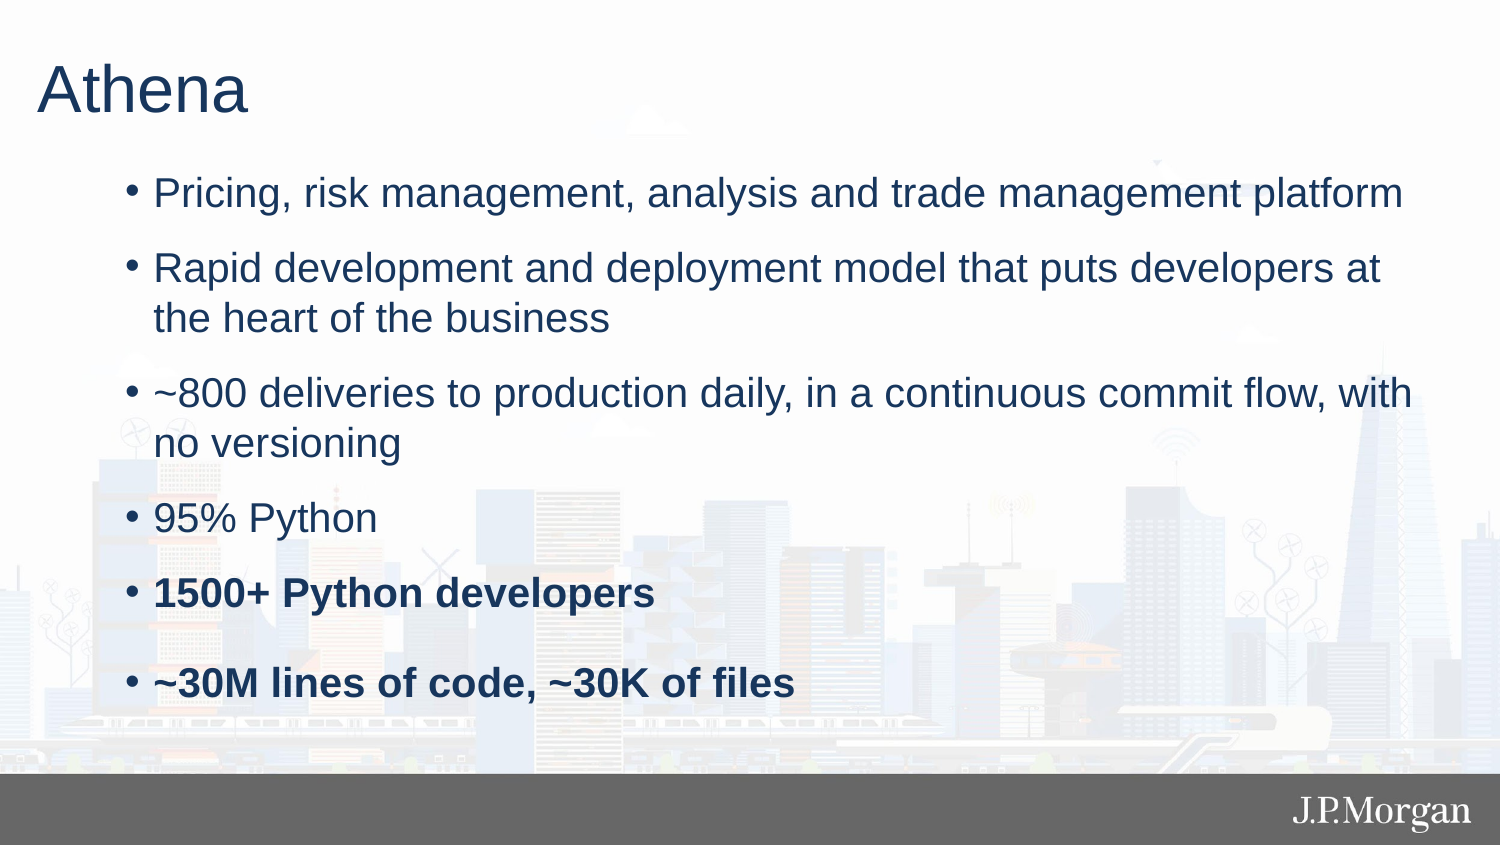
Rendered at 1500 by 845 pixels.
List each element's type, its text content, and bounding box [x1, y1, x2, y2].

picture [0, 0, 1500, 845]
text_box Athena [37, 23, 1388, 127]
text_box Pricing, risk management, analysis and trade management platform Rapid development and deployment model that puts developers at the heart of the business ~800 deliveries to production daily, in a continuous commit flow, with no versioning 95% Python 1500+ Python developers ~30M lines of code, ~30K of files [110, 159, 1435, 780]
